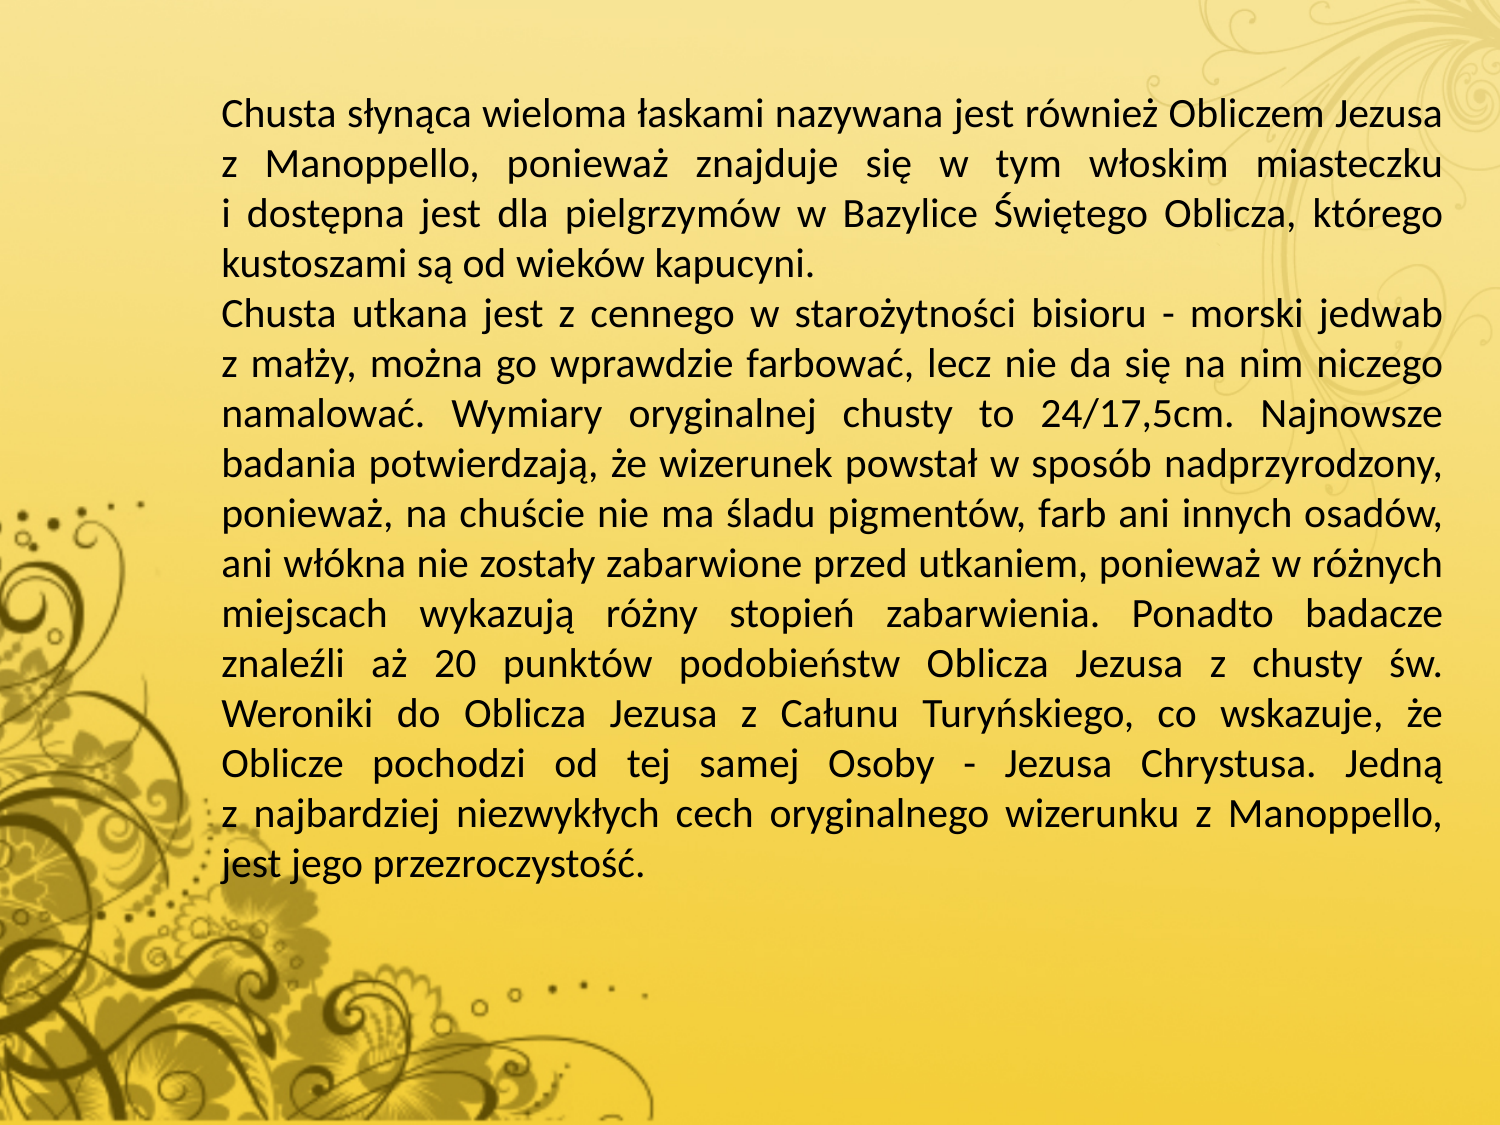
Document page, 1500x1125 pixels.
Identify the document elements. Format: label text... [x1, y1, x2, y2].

text_box Chusta słynąca wieloma łaskami nazywana jest również Obliczem Jezusa z Manoppello, ponieważ znajduje się w tym włoskim miasteczku i dostępna jest dla pielgrzymów w Bazylice Świętego Oblicza, którego kustoszami są od wieków kapucyni. Chusta utkana jest z cennego w starożytności bisioru - morski jedwab z małży, można go wprawdzie farbować, lecz nie da się na nim niczego namalować. Wymiary oryginalnej chusty to 24/17,5cm. Najnowsze badania potwierdzają, że wizerunek powstał w sposób nadprzyrodzony, ponieważ, na chuście nie ma śladu pigmentów, farb ani innych osadów, ani włókna nie zostały zabarwione przed utkaniem, ponieważ w różnych miejscach wykazują różny stopień zabarwienia. Ponadto badacze znaleźli aż 20 punktów podobieństw Oblicza Jezusa z chusty św. Weroniki do Oblicza Jezusa z Całunu Turyńskiego, co wskazuje, że Oblicze pochodzi od tej samej Osoby - Jezusa Chrystusa. Jedną z najbardziej niezwykłych cech oryginalnego wizerunku z Manoppello, jest jego przezroczystość. [206, 78, 1459, 894]
picture [0, 0, 1500, 1125]
